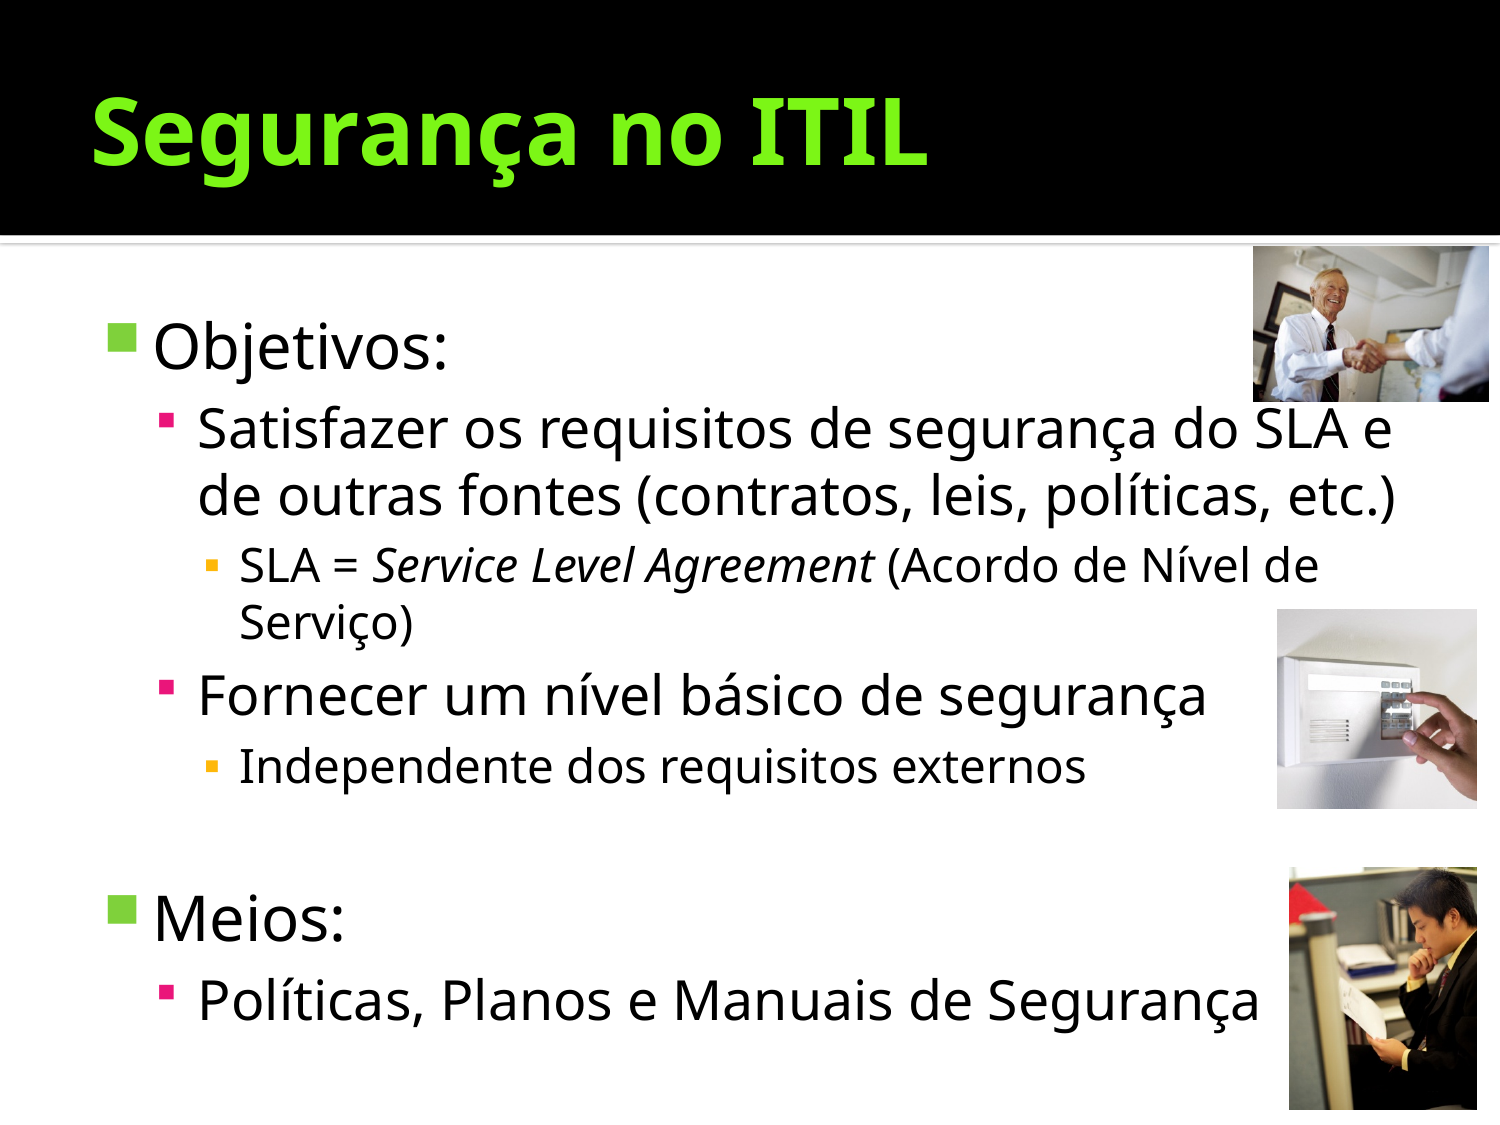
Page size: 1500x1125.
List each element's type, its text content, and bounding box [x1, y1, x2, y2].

picture [1289, 867, 1477, 1110]
picture [1253, 245, 1489, 402]
title Segurança no ITIL [75, 25, 1425, 231]
list Objetivos: Satisfazer os requisitos de segurança do SLA e de outras fontes (contratos, leis, políticas, etc.) SLA = Service Level Agreement (Acordo de Nível de Serviço) Fornecer um nível básico de segurança Independente dos requisitos externos Meios: Políticas, Planos e Manuais de Segurança [75, 291, 1425, 1090]
picture [1277, 609, 1477, 809]
